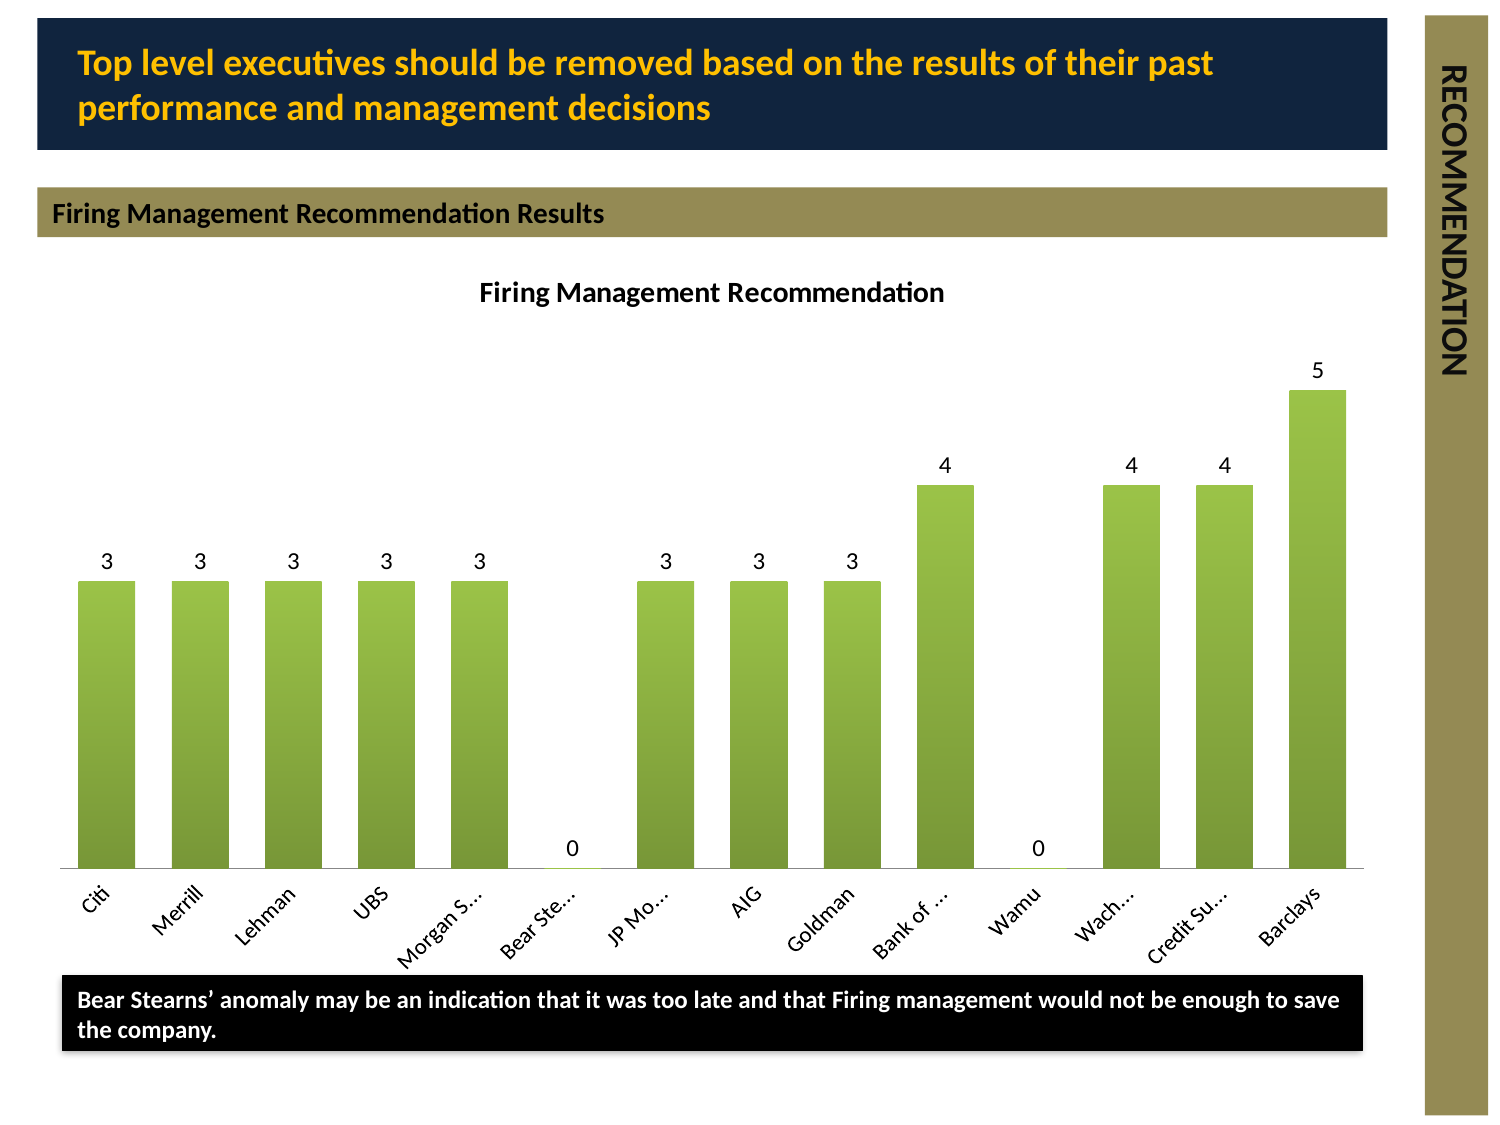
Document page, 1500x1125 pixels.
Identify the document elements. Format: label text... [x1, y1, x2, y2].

text_box Bear Stearns’ anomaly may be an indication that it was too late and that Firing management would not be enough to save the company. [62, 985, 1363, 1051]
text_box Firing Management Recommendation Results [37, 187, 1388, 238]
chart [37, 249, 1388, 976]
text_box RECOMMENDATION [1427, 49, 1488, 713]
text_box Top level executives should be removed based on the results of their past performance and management decisions [62, 30, 1363, 136]
